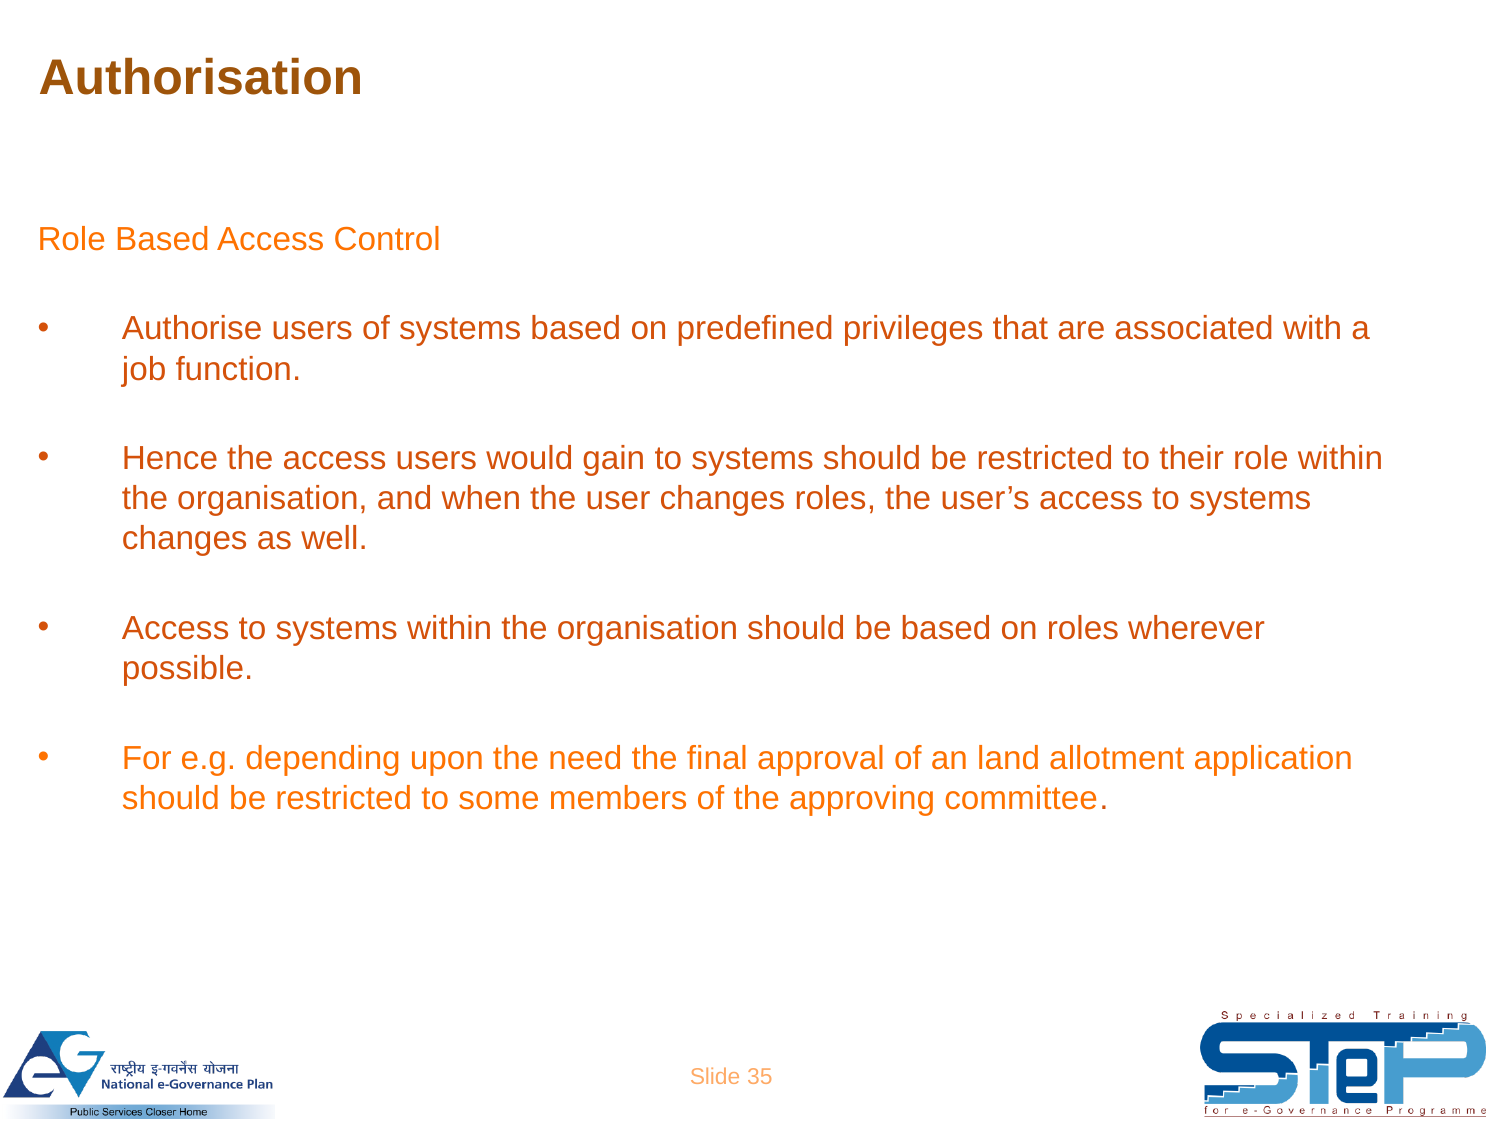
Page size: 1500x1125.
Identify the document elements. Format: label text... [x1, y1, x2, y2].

text_box Role Based Access Control Authorise users of systems based on predefined privileges that are associated with a job function. Hence the access users would gain to systems should be restricted to their role within the organisation, and when the user changes roles, the user’s access to systems changes as well. Access to systems within the organisation should be based on roles wherever possible. For e.g. depending upon the need the final approval of an land allotment application should be restricted to some members of the approving committee. [37, 216, 1401, 938]
picture [1200, 1011, 1486, 1117]
text_box Authorisation [38, 44, 1500, 150]
picture [2, 1031, 275, 1119]
